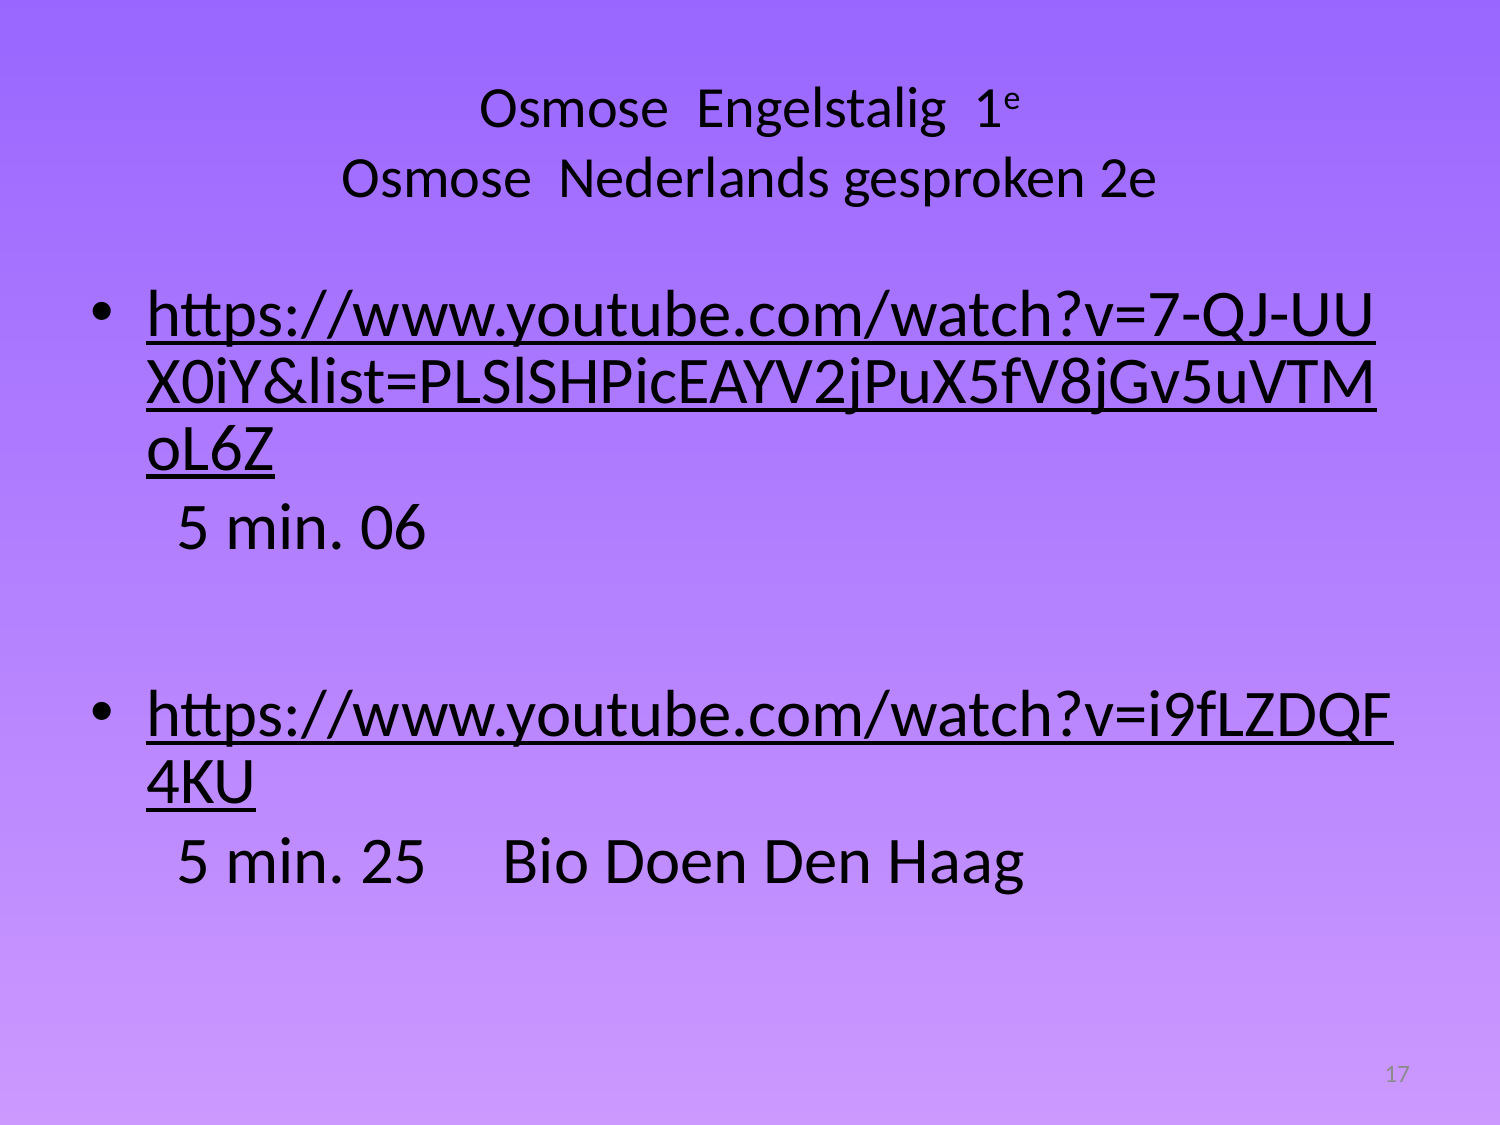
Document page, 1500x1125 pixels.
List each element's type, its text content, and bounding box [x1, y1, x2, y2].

slide_number 17 [1074, 1042, 1425, 1103]
list https://www.youtube.com/watch?v=7-QJ-UUX0iY&list=PLSlSHPicEAYV2jPuX5fV8jGv5uVTMoL6Z 5 min. 06 https://www.youtube.com/watch?v=i9fLZDQF4KU 5 min. 25 Bio Doen Den Haag [75, 262, 1425, 1005]
title Osmose Engelstalig 1e Osmose Nederlands gesproken 2e [75, 45, 1425, 233]
